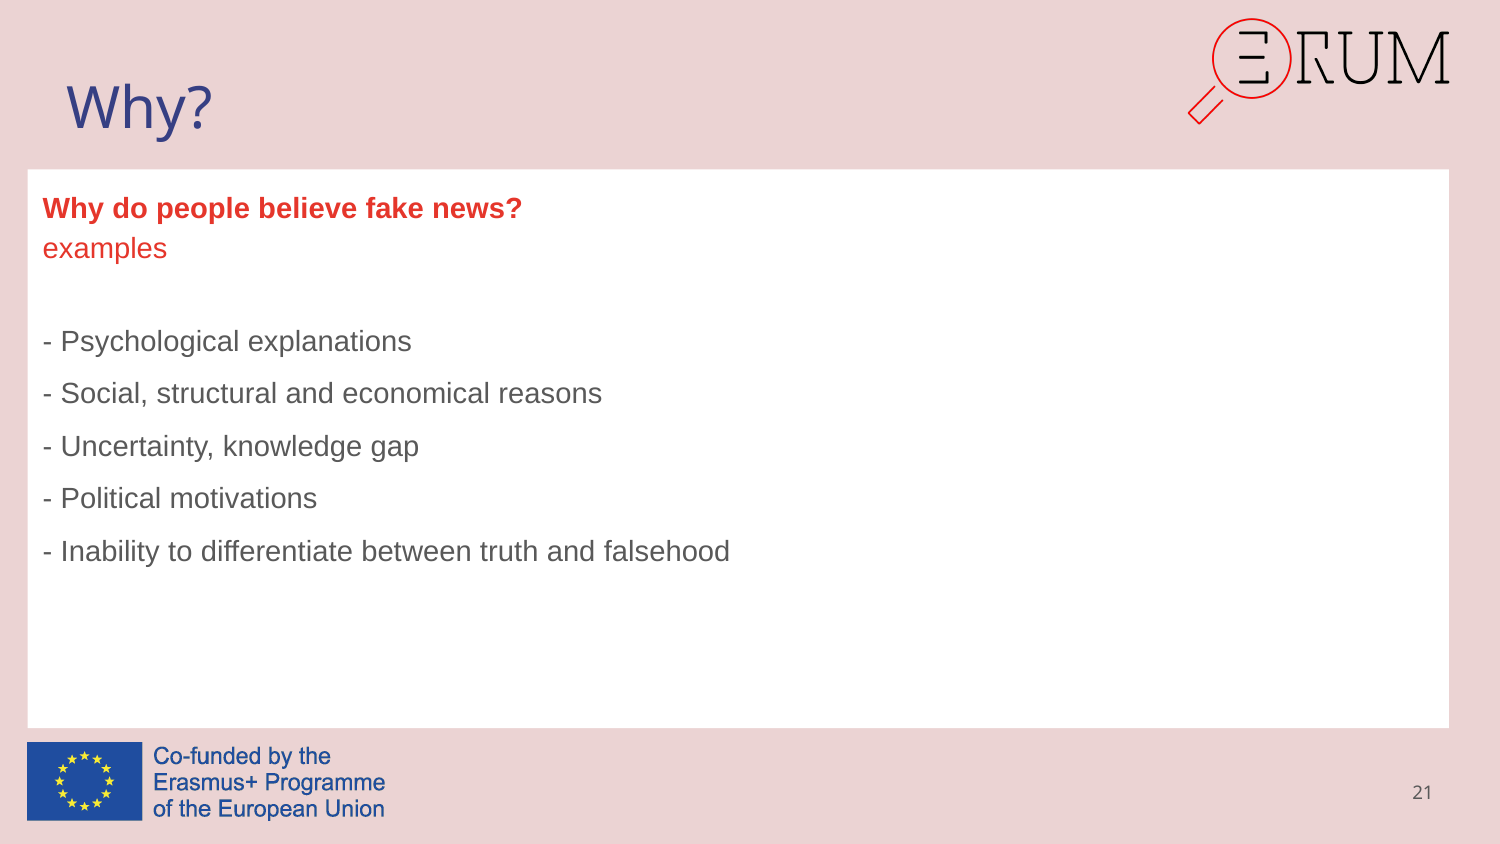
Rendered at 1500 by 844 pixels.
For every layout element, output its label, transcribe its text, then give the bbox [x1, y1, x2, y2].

list Why do people believe fake news? examples - Psychological explanations - Social, structural and economical reasons - Uncertainty, knowledge gap - Political motivations - Inability to differentiate between truth and falsehood [27, 169, 1449, 729]
title Why? [51, 55, 1168, 150]
picture [27, 742, 385, 821]
picture [1136, 0, 1500, 137]
slide_number 21 [1358, 761, 1449, 826]
